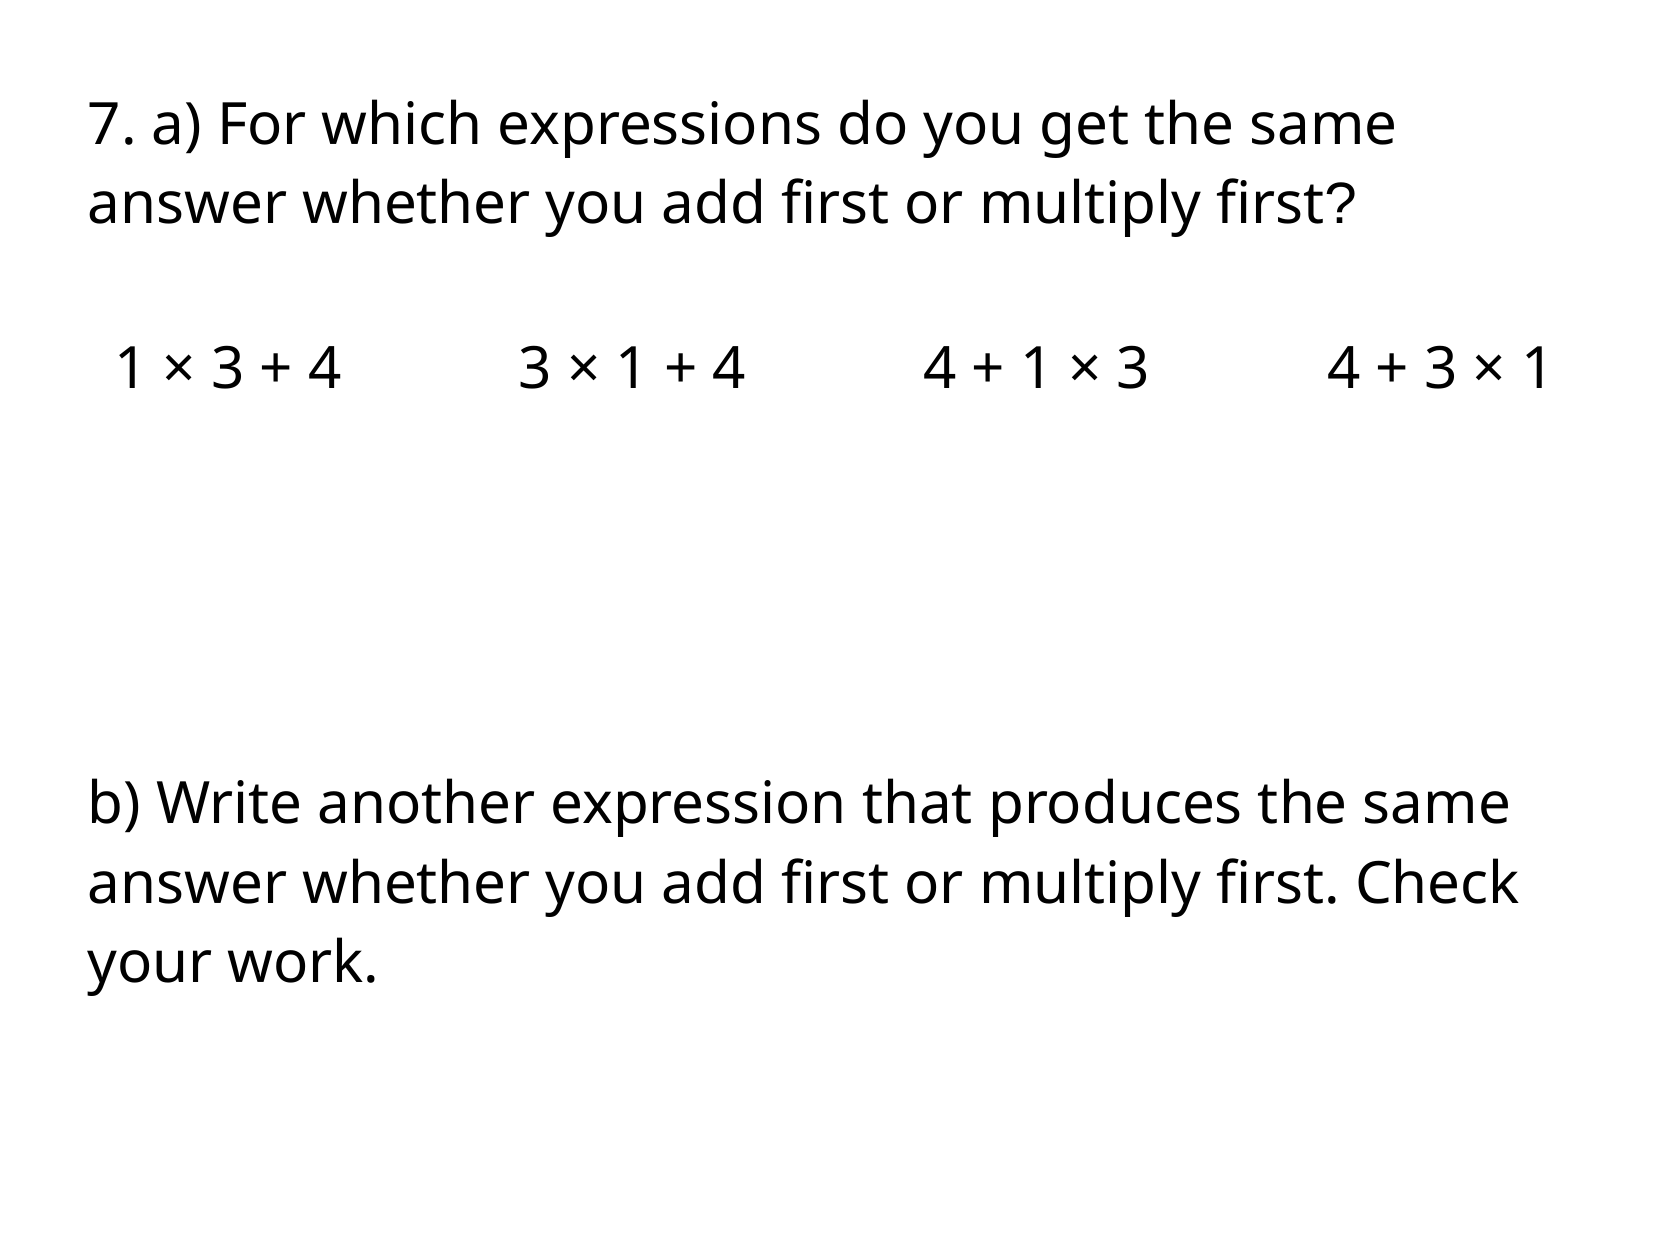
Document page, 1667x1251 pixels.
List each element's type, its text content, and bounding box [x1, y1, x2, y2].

text_box 4 + 3 × 1 [1312, 322, 1581, 408]
text_box 4 + 1 × 3 [908, 322, 1177, 408]
text_box b) Write another expression that produces the same answer whether you add first or multiply first. Check your work. [72, 747, 1567, 1002]
text_box 7. a) For which expressions do you get the same answer whether you add first or multiply first? [72, 68, 1617, 243]
text_box 1 × 3 + 4 [99, 322, 368, 408]
text_box 3 × 1 + 4 [504, 322, 773, 408]
